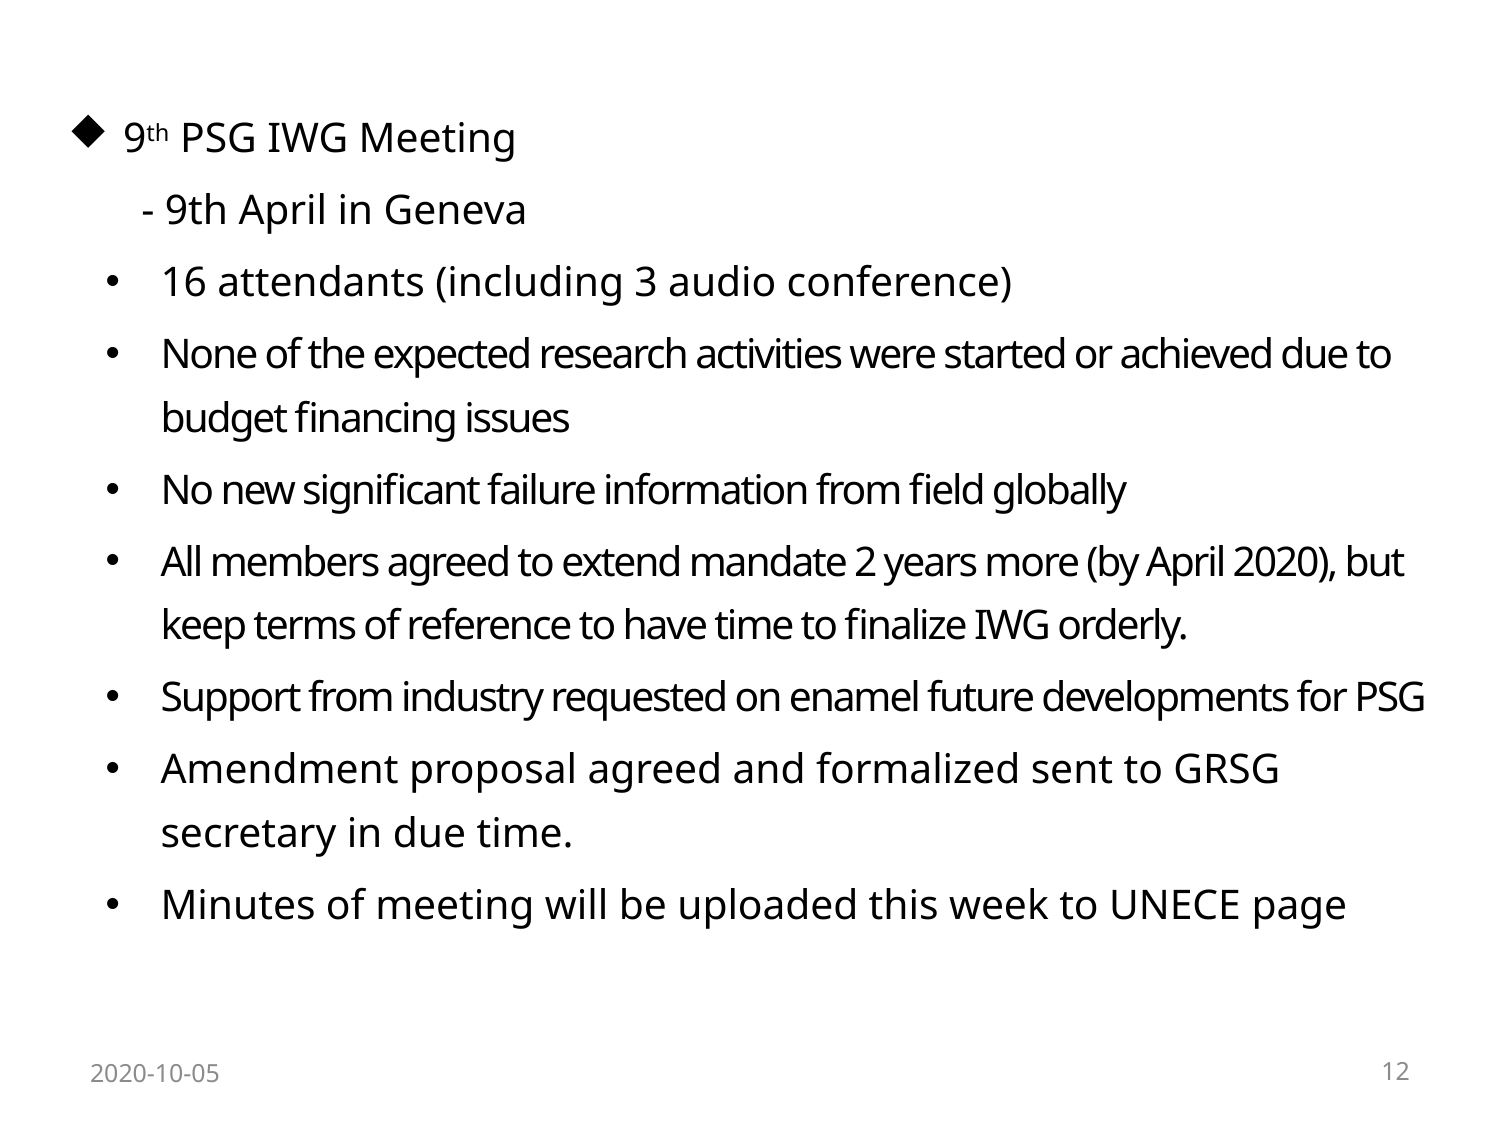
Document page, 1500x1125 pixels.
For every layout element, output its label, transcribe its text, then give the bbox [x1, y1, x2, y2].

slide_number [75, 1042, 425, 1103]
slide_number 12 [1074, 1042, 1425, 1103]
text_box 9th PSG IWG Meeting - 9th April in Geneva 16 attendants (including 3 audio conference) None of the expected research activities were started or achieved due to budget financing issues No new significant failure information from field globally All members agreed to extend mandate 2 years more (by April 2020), but keep terms of reference to have time to finalize IWG orderly. Support from industry requested on enamel future developments for PSG Amendment proposal agreed and formalized sent to GRSG secretary in due time. Minutes of meeting will be uploaded this week to UNECE page [53, 89, 1471, 988]
